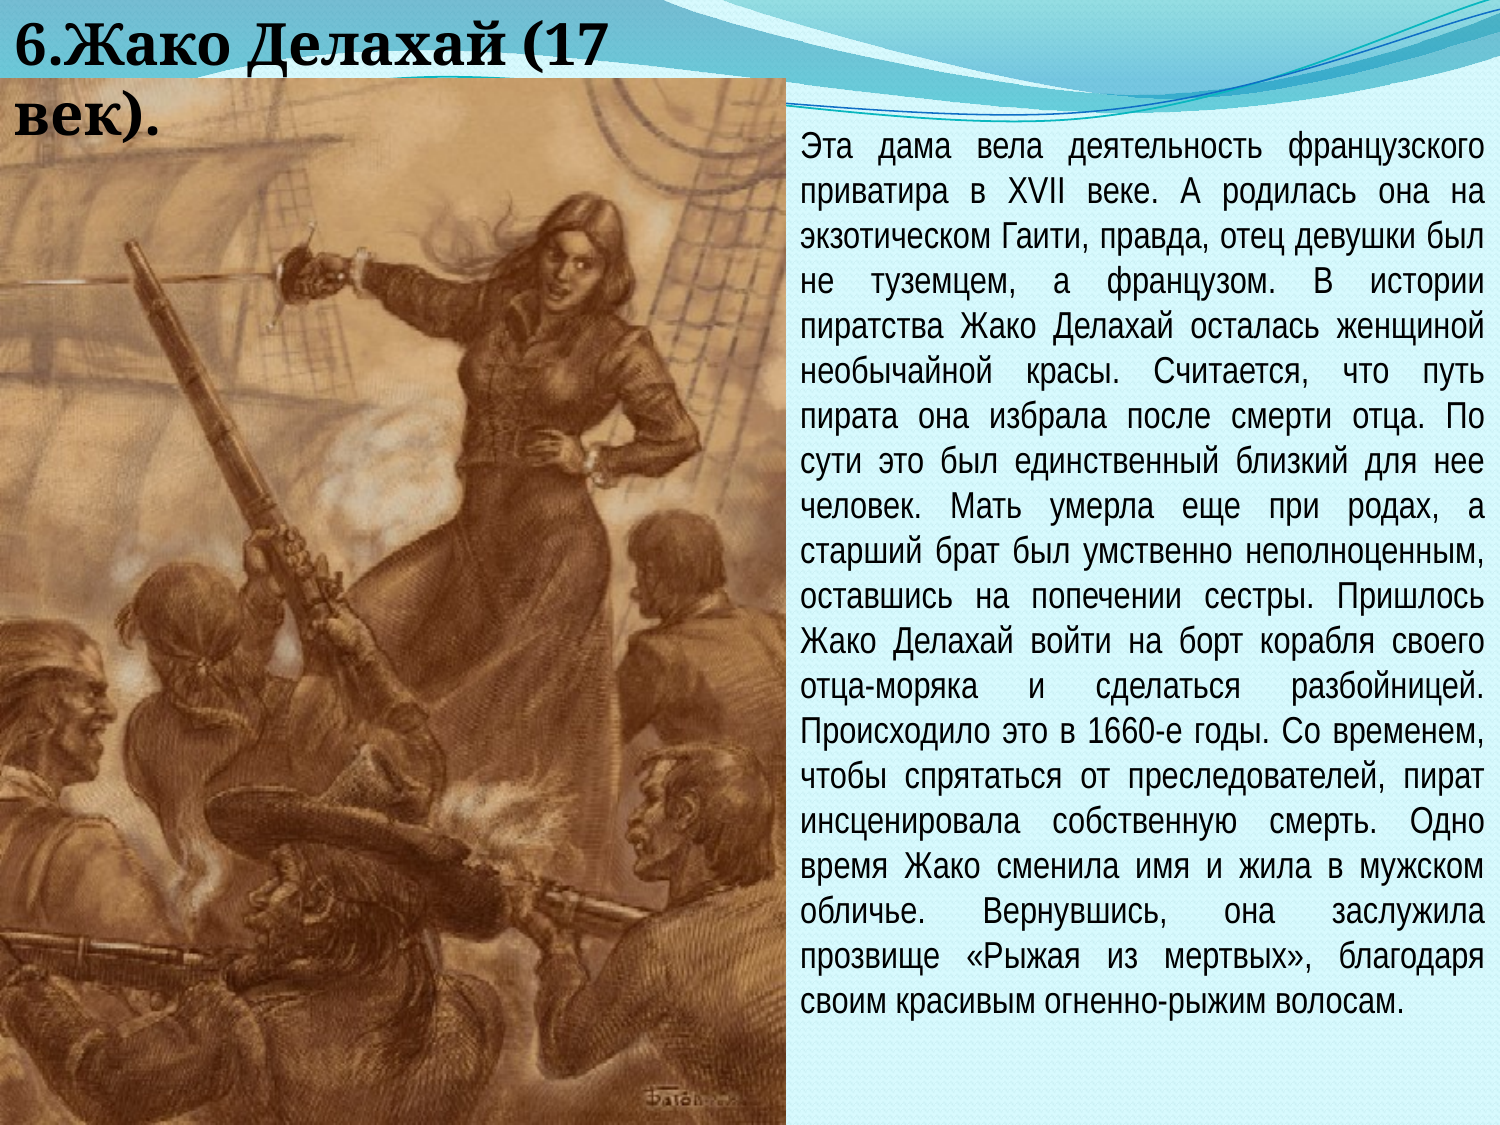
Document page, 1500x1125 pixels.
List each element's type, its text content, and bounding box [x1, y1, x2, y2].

text_box 6.Жако Делахай (17 век). [0, 0, 786, 77]
picture [0, 77, 786, 1125]
text_box Эта дама вела деятельность французского приватира в XVII веке. А родилась она на экзотическом Гаити, правда, отец девушки был не туземцем, а французом. В истории пиратства Жако Делахай осталась женщиной необычайной красы. Считается, что путь пирата она избрала после смерти отца. По сути это был единственный близкий для нее человек. Мать умерла еще при родах, а старший брат был умственно неполноценным, оставшись на попечении сестры. Пришлось Жако Делахай войти на борт корабля своего отца-моряка и сделаться разбойницей. Происходило это в 1660-е годы. Со временем, чтобы спрятаться от преследователей, пират инсценировала собственную смерть. Одно время Жако сменила имя и жила в мужском обличье. Вернувшись, она заслужила прозвище «Рыжая из мертвых», благодаря своим красивым огненно-рыжим волосам. [792, 113, 1500, 1029]
